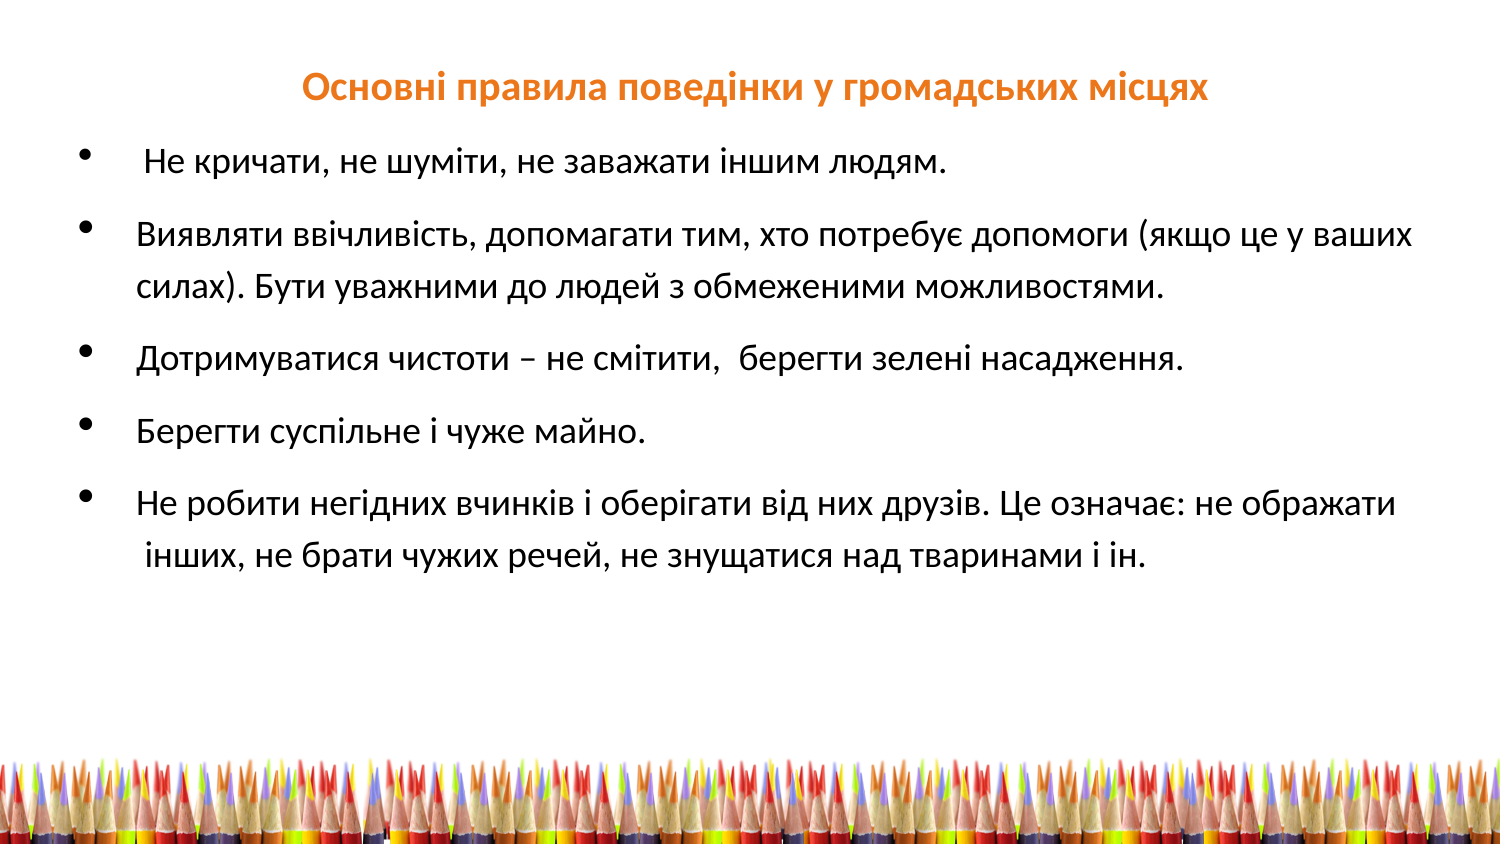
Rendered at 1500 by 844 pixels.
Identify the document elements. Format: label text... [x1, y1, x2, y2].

text_box Основні правила поведінки у громадських місцях Не кричати, не шуміти, не заважати іншим людям. Виявляти ввічливість, допомагати тим, хто потребує допомоги (якщо це у ваших силах). Бути уважними до людей з обмеженими можливостями. Дотримуватися чистоти – не смітити, берегти зелені насадження. Берегти суспільне і чуже майно. Не робити негідних вчинків і оберігати від них друзів. Це означає: не ображати інших, не брати чужих речей, не знущатися над тваринами і ін. [64, 43, 1447, 583]
picture [0, 756, 1500, 844]
